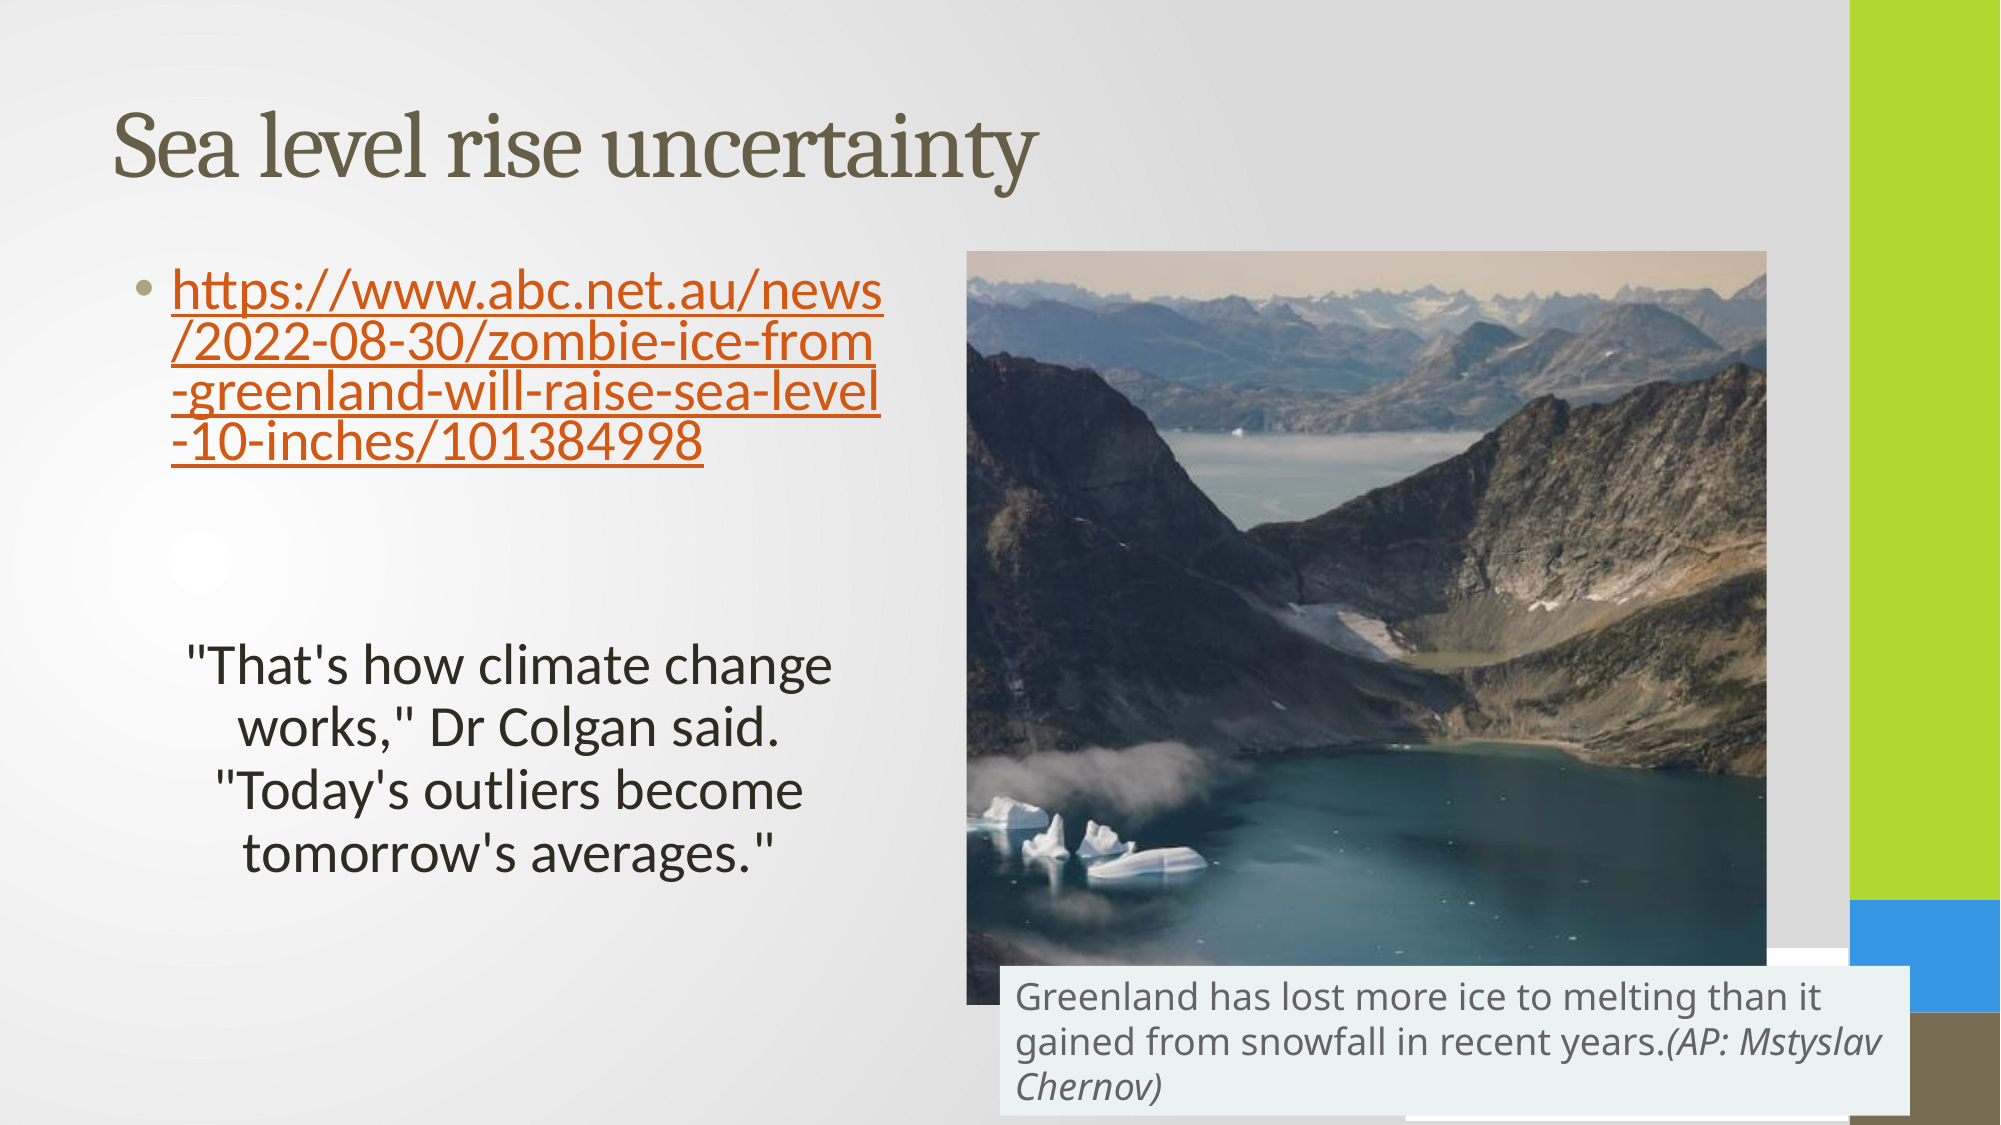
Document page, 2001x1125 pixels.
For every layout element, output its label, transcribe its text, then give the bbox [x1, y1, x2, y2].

list https://www.abc.net.au/news/2022-08-30/zombie-ice-from-greenland-will-raise-sea-level-10-inches/101384998 "That's how climate change works," Dr Colgan said. "Today's outliers become tomorrow's averages." [99, 251, 900, 1005]
picture [1405, 1116, 1848, 1121]
text_box Greenland has lost more ice to melting than it gained from snowfall in recent years.(AP: Mstyslav Chernov) [999, 965, 1910, 1116]
picture [966, 251, 1848, 1006]
title Sea level rise uncertainty [99, 45, 1767, 233]
